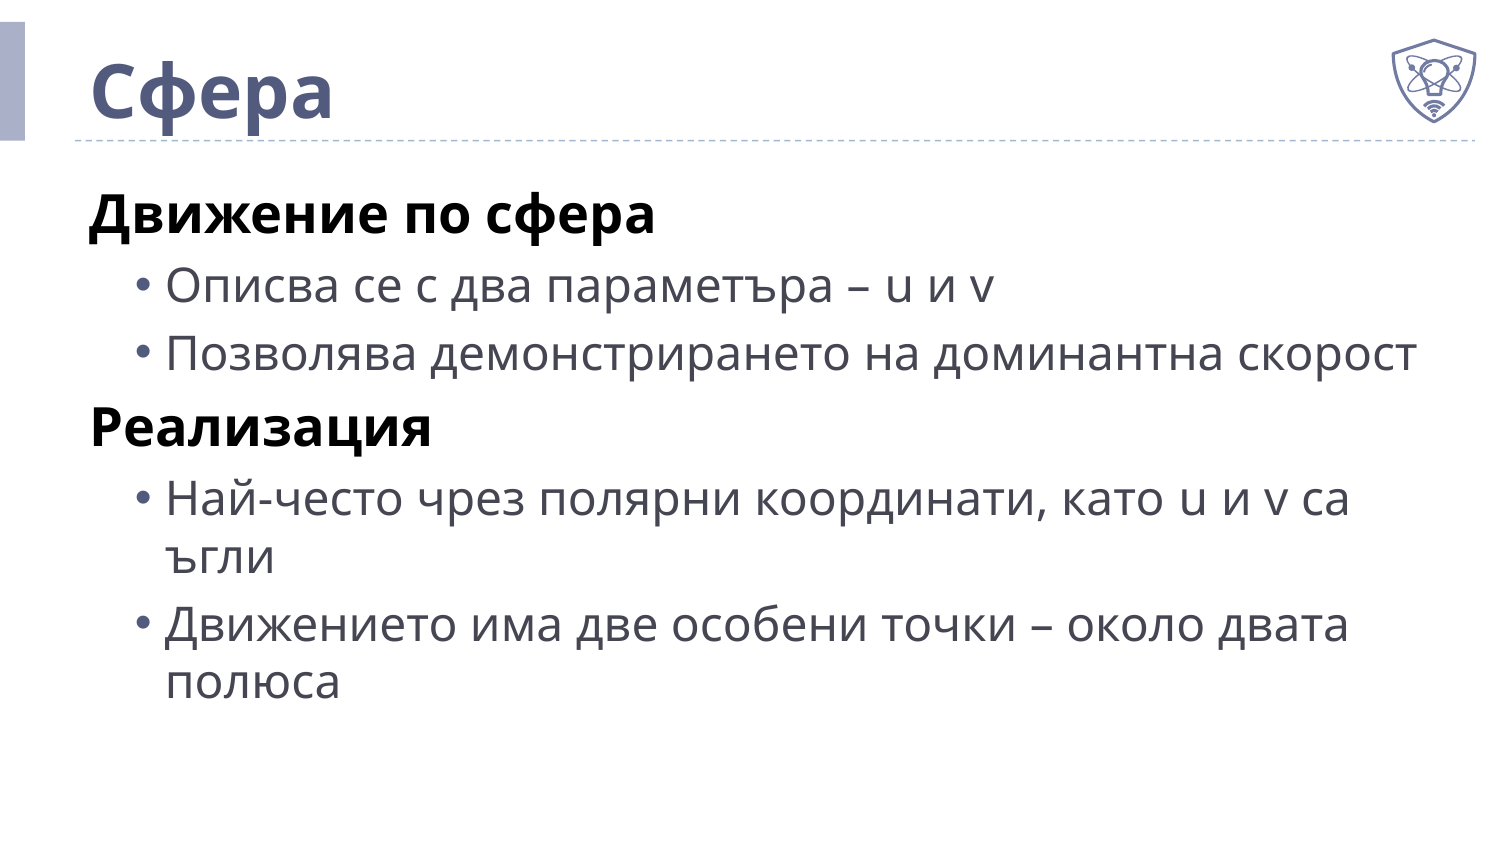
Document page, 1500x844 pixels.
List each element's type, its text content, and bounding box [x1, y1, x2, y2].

list Движение по сфера Описва се с два параметъра – u и v Позволява демонстрирането на доминантна скорост Реализация Най-често чрез полярни координати, като u и v са ъгли Движението има две особени точки – около двата полюса [75, 171, 1475, 835]
title Сфера [75, 18, 1475, 141]
